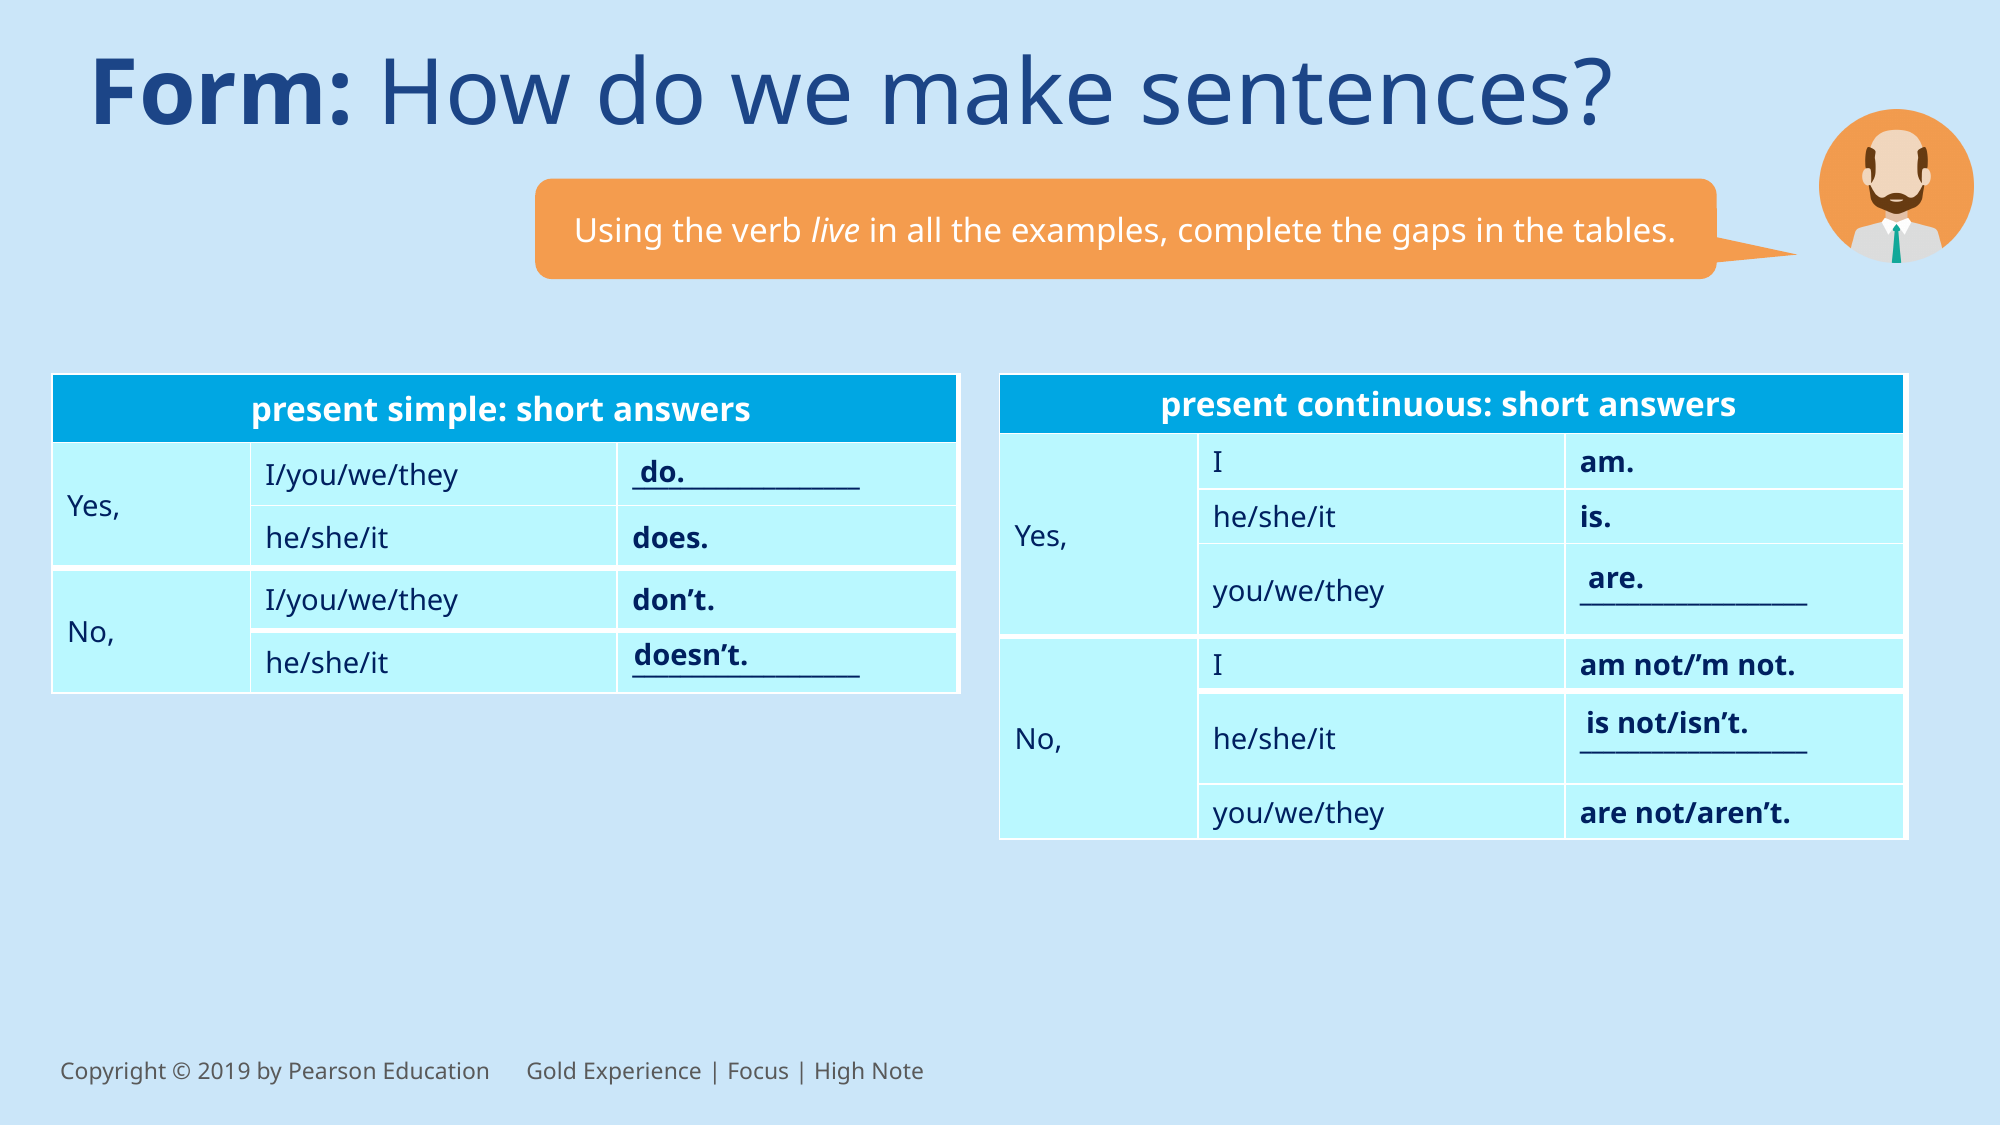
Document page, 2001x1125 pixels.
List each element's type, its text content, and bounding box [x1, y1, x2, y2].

text_box are. [1573, 552, 1659, 602]
table_cell does. [618, 506, 956, 565]
table_cell I/you/we/they [251, 443, 616, 505]
table_cell I [1199, 434, 1564, 488]
table_cell he/she/it [251, 506, 616, 565]
table_cell Yes, [1000, 434, 1197, 634]
text_box do. [625, 445, 700, 496]
table_cell ___________________ [1566, 694, 1903, 783]
table_cell he/she/it [251, 633, 616, 692]
table_cell is. [1566, 490, 1903, 543]
table_cell I/you/we/they [251, 571, 616, 628]
table_cell ___________________ [618, 443, 956, 505]
table_cell you/we/they [1199, 544, 1564, 634]
table_cell are not/aren’t. [1566, 785, 1903, 838]
title Form: How do we make sentences? [73, 37, 1879, 253]
table_cell he/she/it [1199, 694, 1564, 783]
table_header present continuous: short answers [1000, 375, 1903, 433]
footer Copyright © 2019 by Pearson Education Gold Experience | Focus | High Note [45, 1040, 1084, 1101]
table_cell don’t. [618, 571, 956, 628]
table_cell I [1199, 639, 1564, 688]
table_cell No, [53, 571, 250, 692]
table_cell No, [1000, 639, 1197, 838]
text_box Using the verb live in all the examples, complete the gaps in the tables. [533, 176, 1800, 282]
table_header present simple: short answers [53, 375, 956, 442]
table_cell he/she/it [1199, 490, 1564, 543]
picture [1819, 108, 1974, 263]
text_box is not/isn’t. [1571, 697, 1764, 747]
table_cell am. [1566, 434, 1903, 488]
table_cell you/we/they [1199, 785, 1564, 838]
text_box doesn’t. [619, 629, 764, 679]
table_cell am not/’m not. [1566, 639, 1903, 688]
table_cell Yes, [53, 443, 250, 565]
table_cell ___________________ [1566, 544, 1903, 634]
table_cell ___________________ [618, 633, 956, 692]
